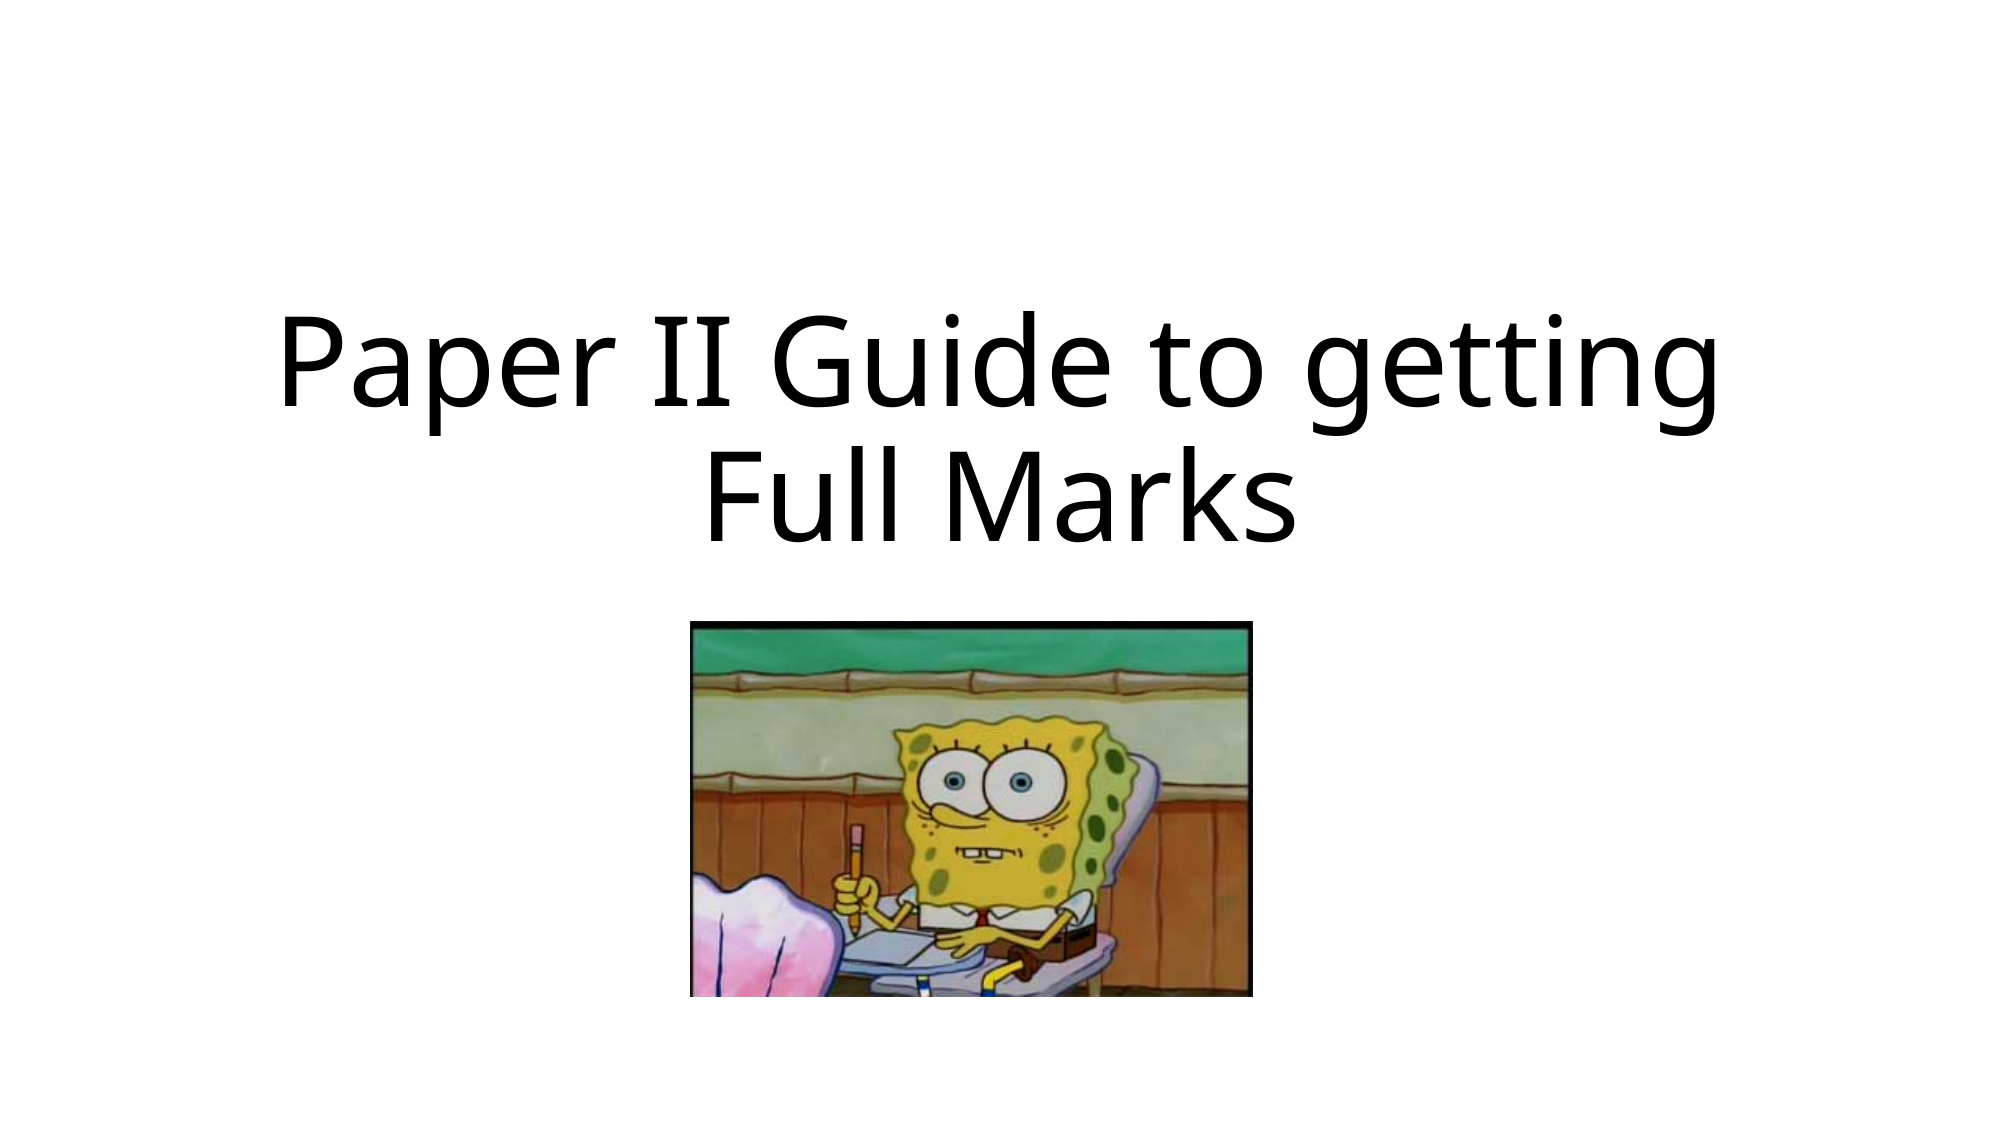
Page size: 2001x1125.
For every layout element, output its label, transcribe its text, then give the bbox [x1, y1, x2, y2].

title Paper II Guide to getting Full Marks [249, 184, 1750, 576]
picture [690, 621, 1253, 997]
